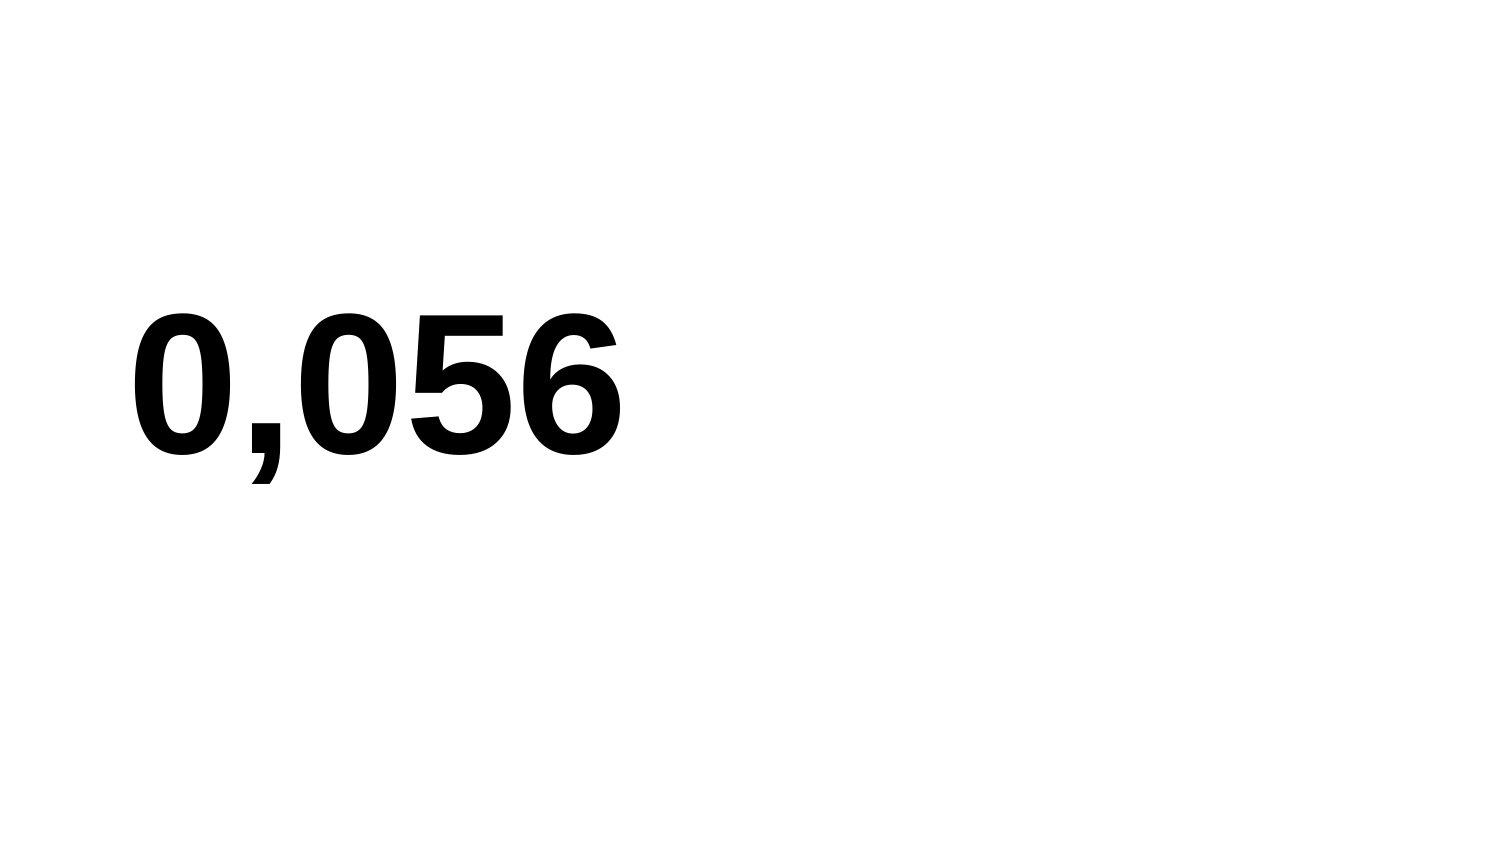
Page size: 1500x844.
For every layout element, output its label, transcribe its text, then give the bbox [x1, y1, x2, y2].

text_box 0,056 [112, 235, 1388, 509]
